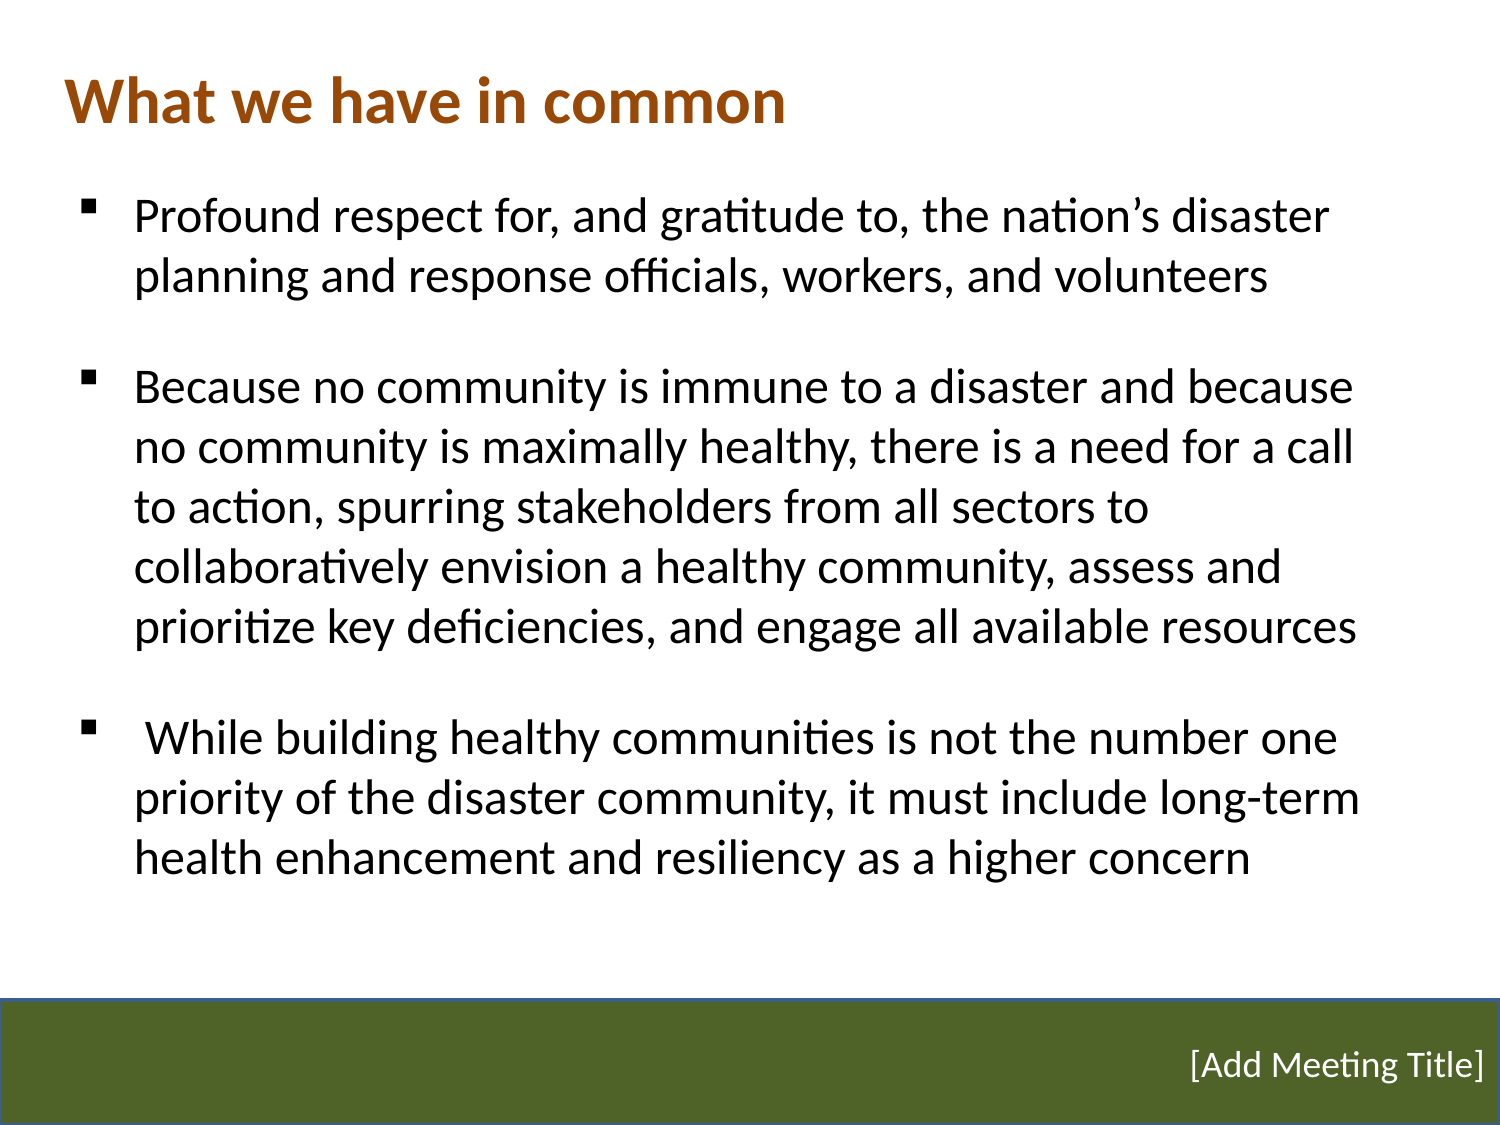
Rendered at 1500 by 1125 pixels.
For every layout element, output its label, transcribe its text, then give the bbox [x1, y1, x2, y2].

text_box [Add Meeting Title] [0, 998, 1500, 1125]
text_box What we have in common [49, 49, 1400, 145]
list Profound respect for, and gratitude to, the nation’s disaster planning and response officials, workers, and volunteers Because no community is immune to a disaster and because no community is maximally healthy, there is a need for a call to action, spurring stakeholders from all sectors to collaboratively envision a healthy community, assess and prioritize key deficiencies, and engage all available resources While building healthy communities is not the number one priority of the disaster community, it must include long-term health enhancement and resiliency as a higher concern [62, 174, 1413, 998]
